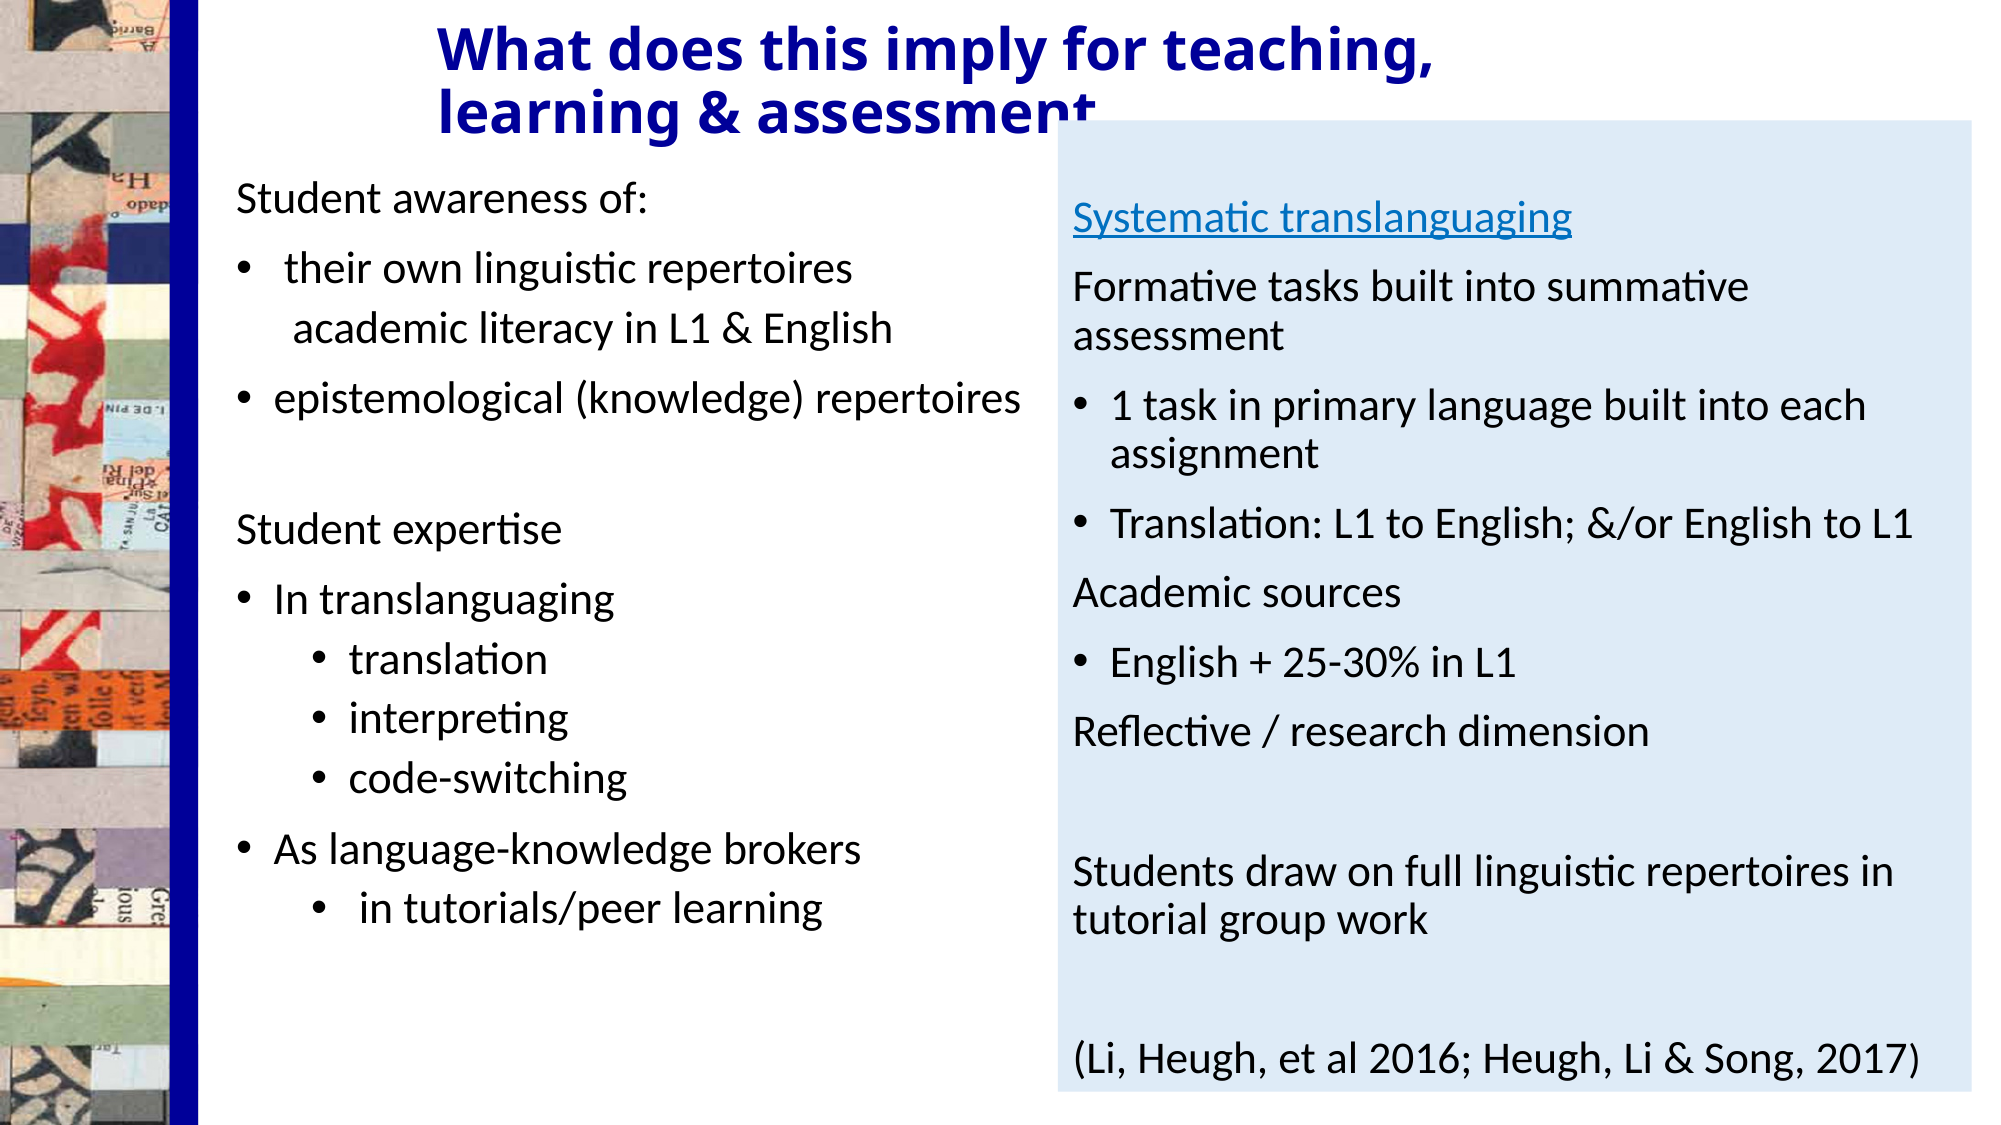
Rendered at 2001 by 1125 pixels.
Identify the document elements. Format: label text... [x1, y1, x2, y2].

list Systematic translanguaging Formative tasks built into summative assessment 1 task in primary language built into each assignment Translation: L1 to English; &/or English to L1 Academic sources English + 25-30% in L1 Reflective / research dimension Students draw on full linguistic repertoires in tutorial group work (Li, Heugh, et al 2016; Heugh, Li & Song, 2017) [1057, 120, 1972, 1092]
picture [0, 0, 169, 1125]
title What does this imply for teaching, learning & assessment [422, 0, 1647, 166]
list Student awareness of: their own linguistic repertoires academic literacy in L1 & English epistemological (knowledge) repertoires Student expertise In translanguaging translation interpreting code-switching As language-knowledge brokers in tutorials/peer learning [221, 166, 1057, 1087]
